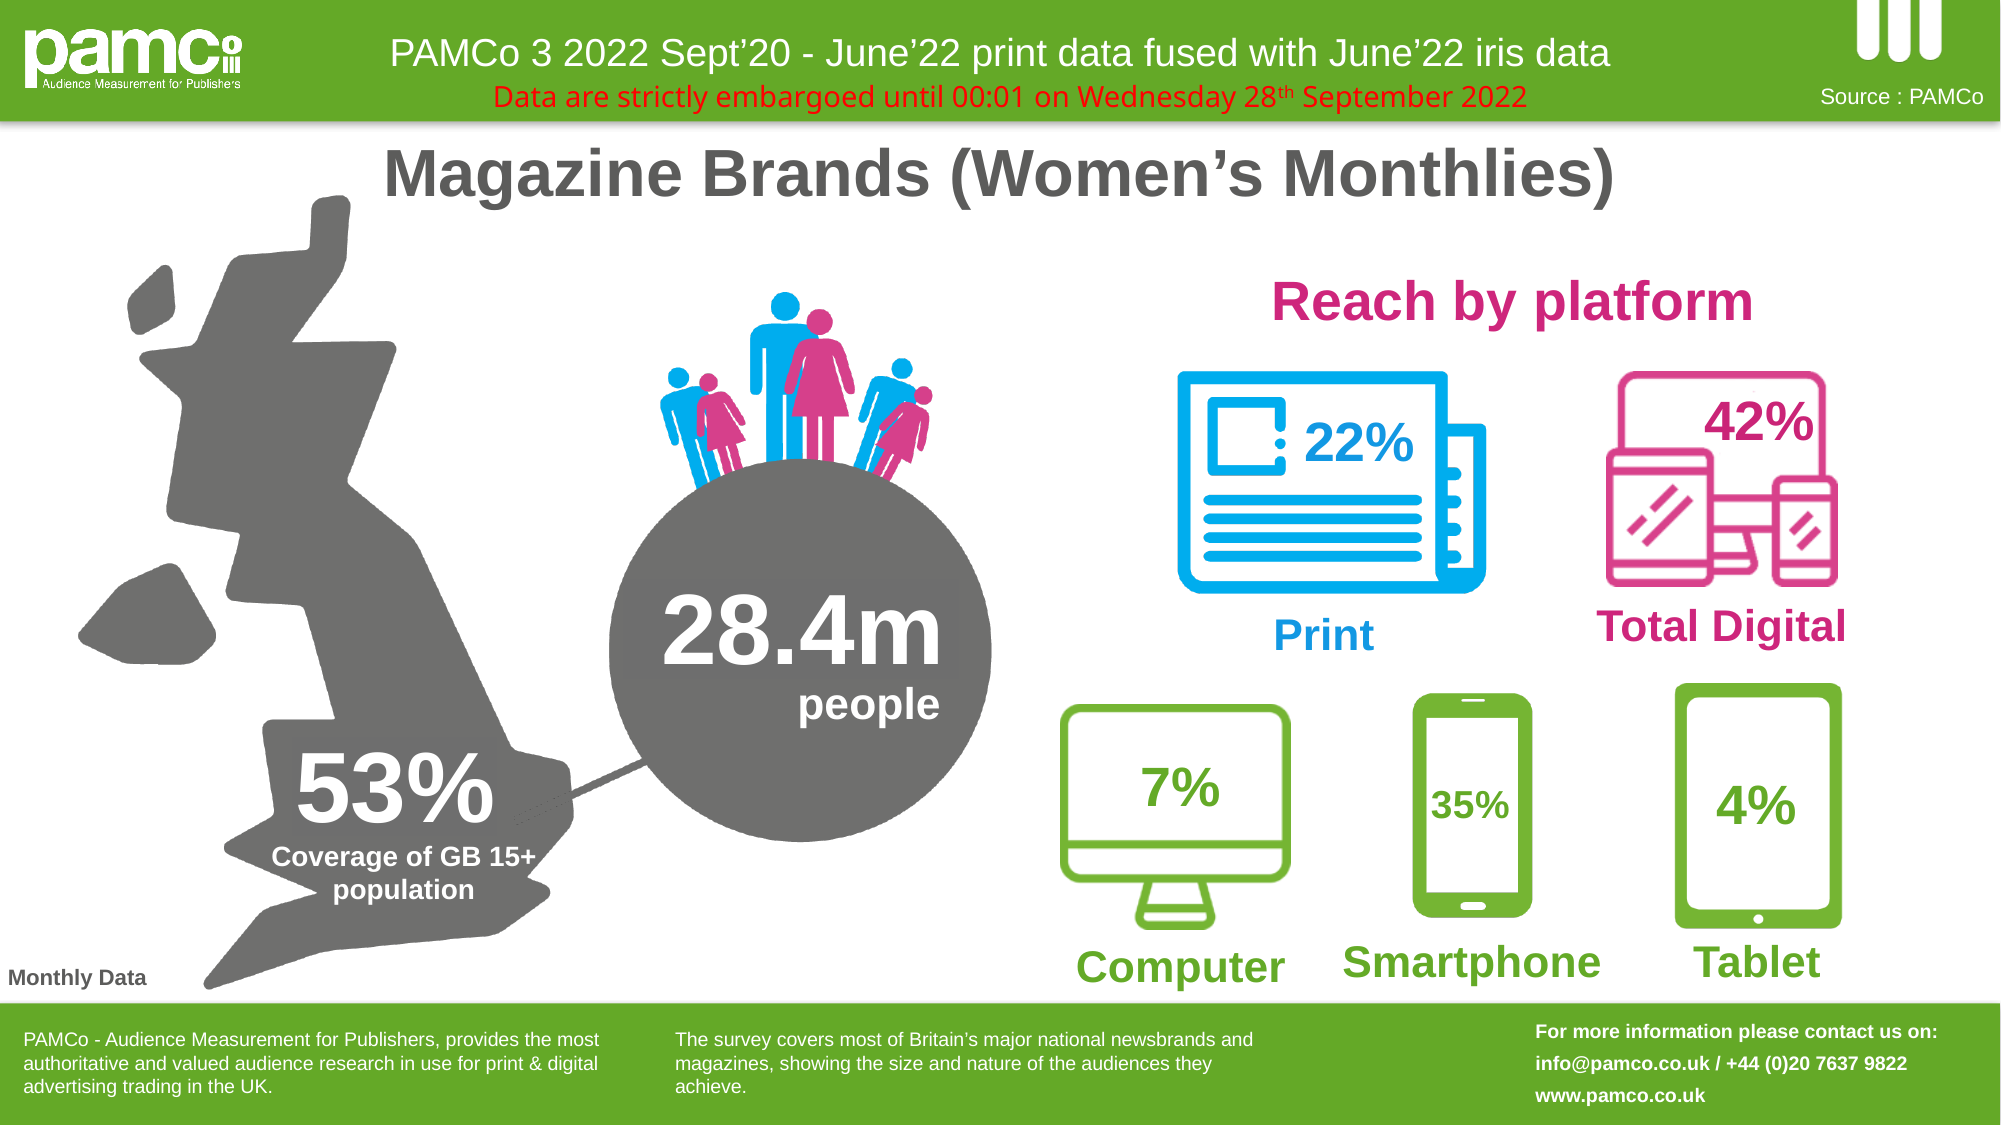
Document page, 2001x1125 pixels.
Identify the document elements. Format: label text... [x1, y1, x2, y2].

picture [1382, 644, 1565, 944]
picture [23, 26, 243, 90]
picture [1850, 0, 1944, 108]
picture [1282, 624, 1295, 634]
picture [55, 218, 1011, 1017]
picture [1142, 326, 1521, 636]
picture [1606, 371, 1838, 587]
picture [1341, 631, 1350, 636]
text_box Magazine Brands (Women’s Monthlies) [0, 122, 2000, 218]
picture [1060, 704, 1291, 930]
picture [1654, 655, 1862, 950]
